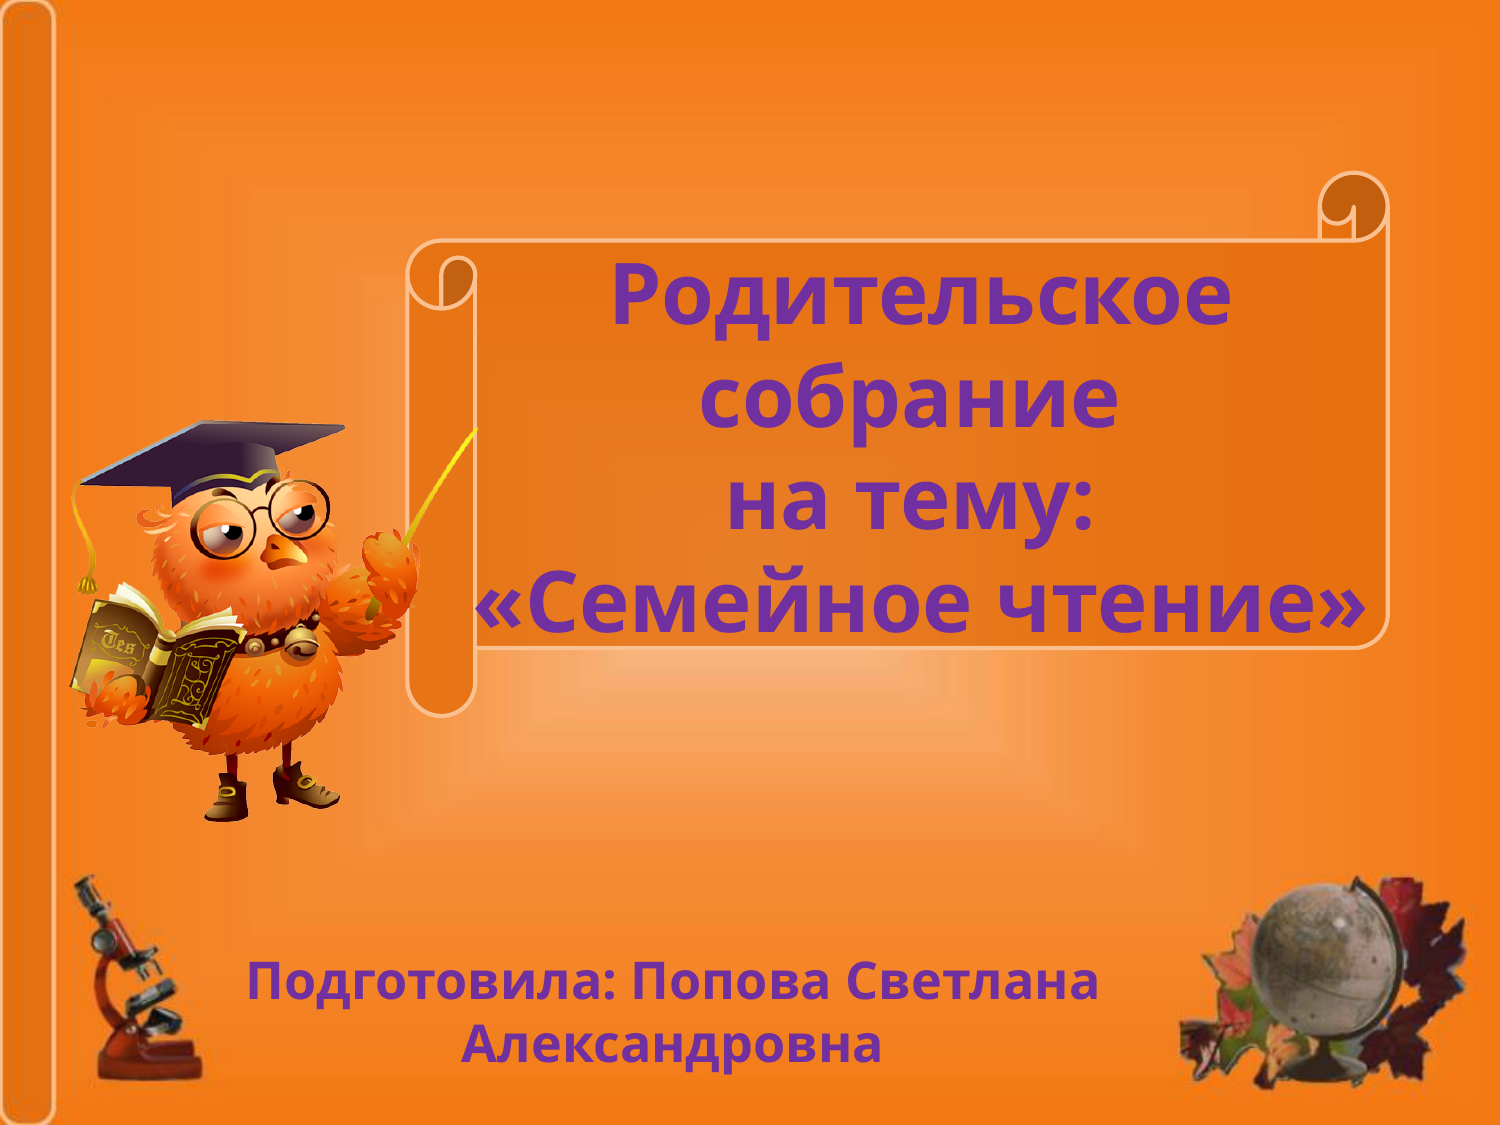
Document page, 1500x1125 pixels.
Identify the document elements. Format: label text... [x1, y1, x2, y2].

picture [0, 0, 1500, 1125]
subtitle Подготовила: Попова Светлана Александровна [76, 940, 1270, 1094]
title Родительское собрание на тему: «Семейное чтение» [442, 196, 1400, 693]
